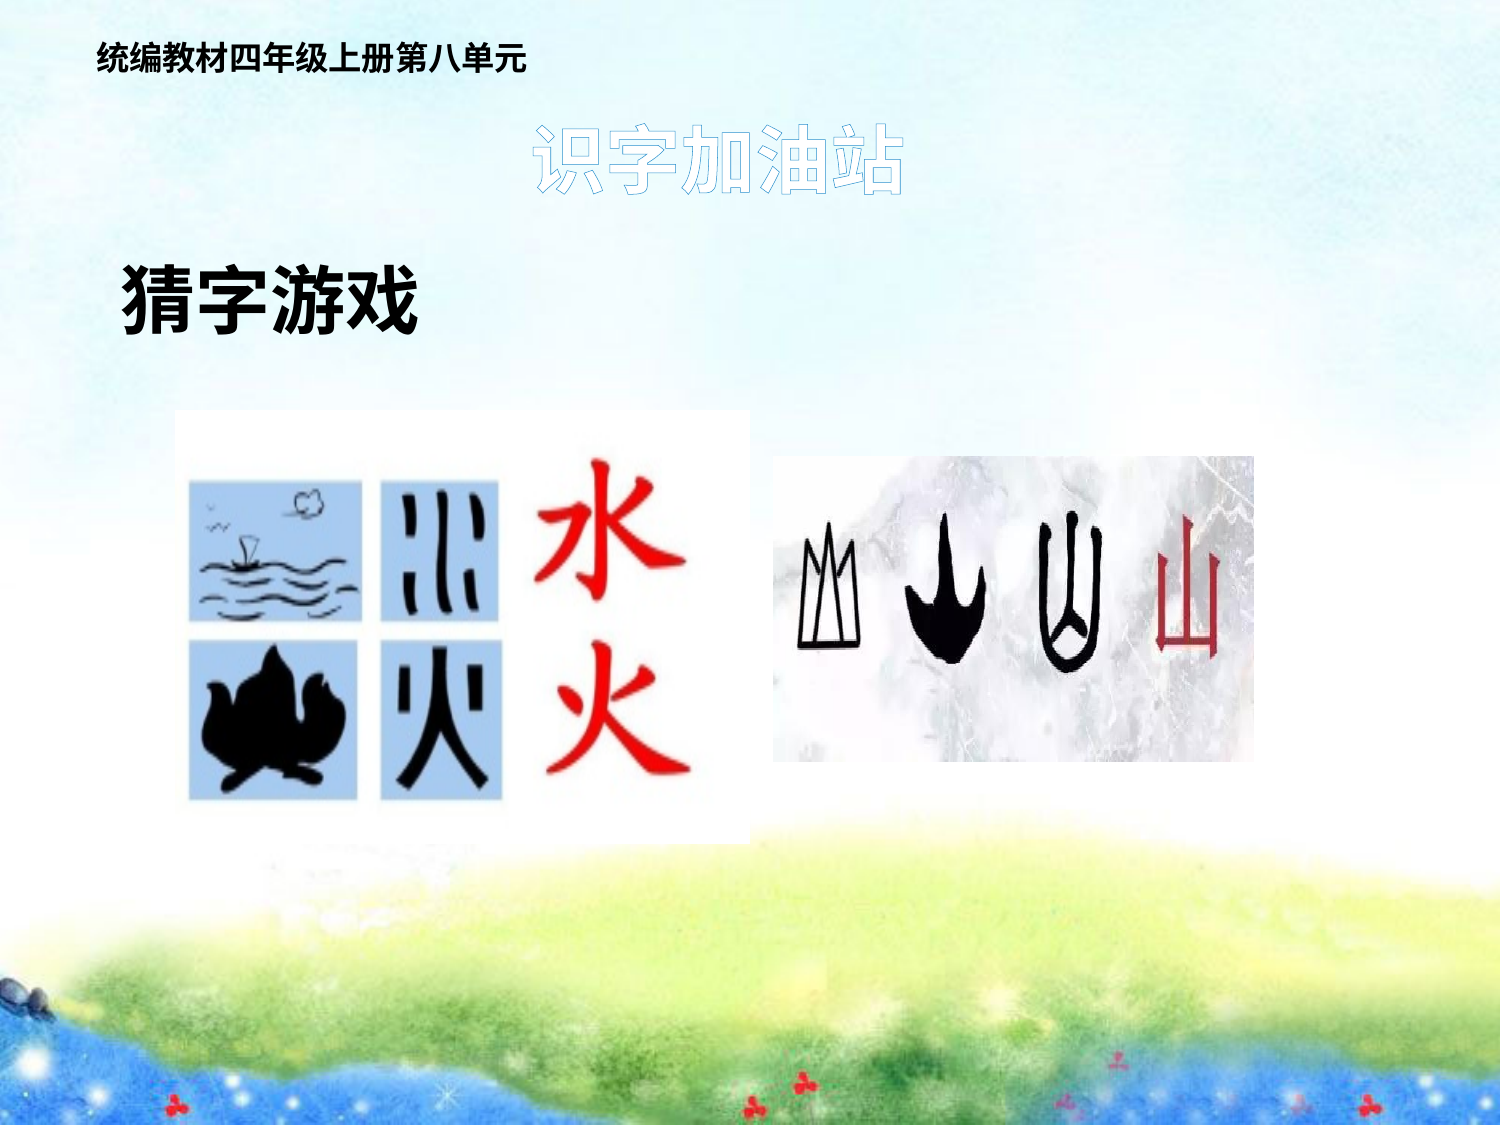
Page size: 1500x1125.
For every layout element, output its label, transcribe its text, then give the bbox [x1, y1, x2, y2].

picture [0, 0, 1500, 1125]
text_box 猜字游戏 [105, 246, 668, 351]
text_box 识字加油站 [468, 105, 967, 211]
text_box 统编教材四年级上册第八单元 [81, 29, 544, 85]
